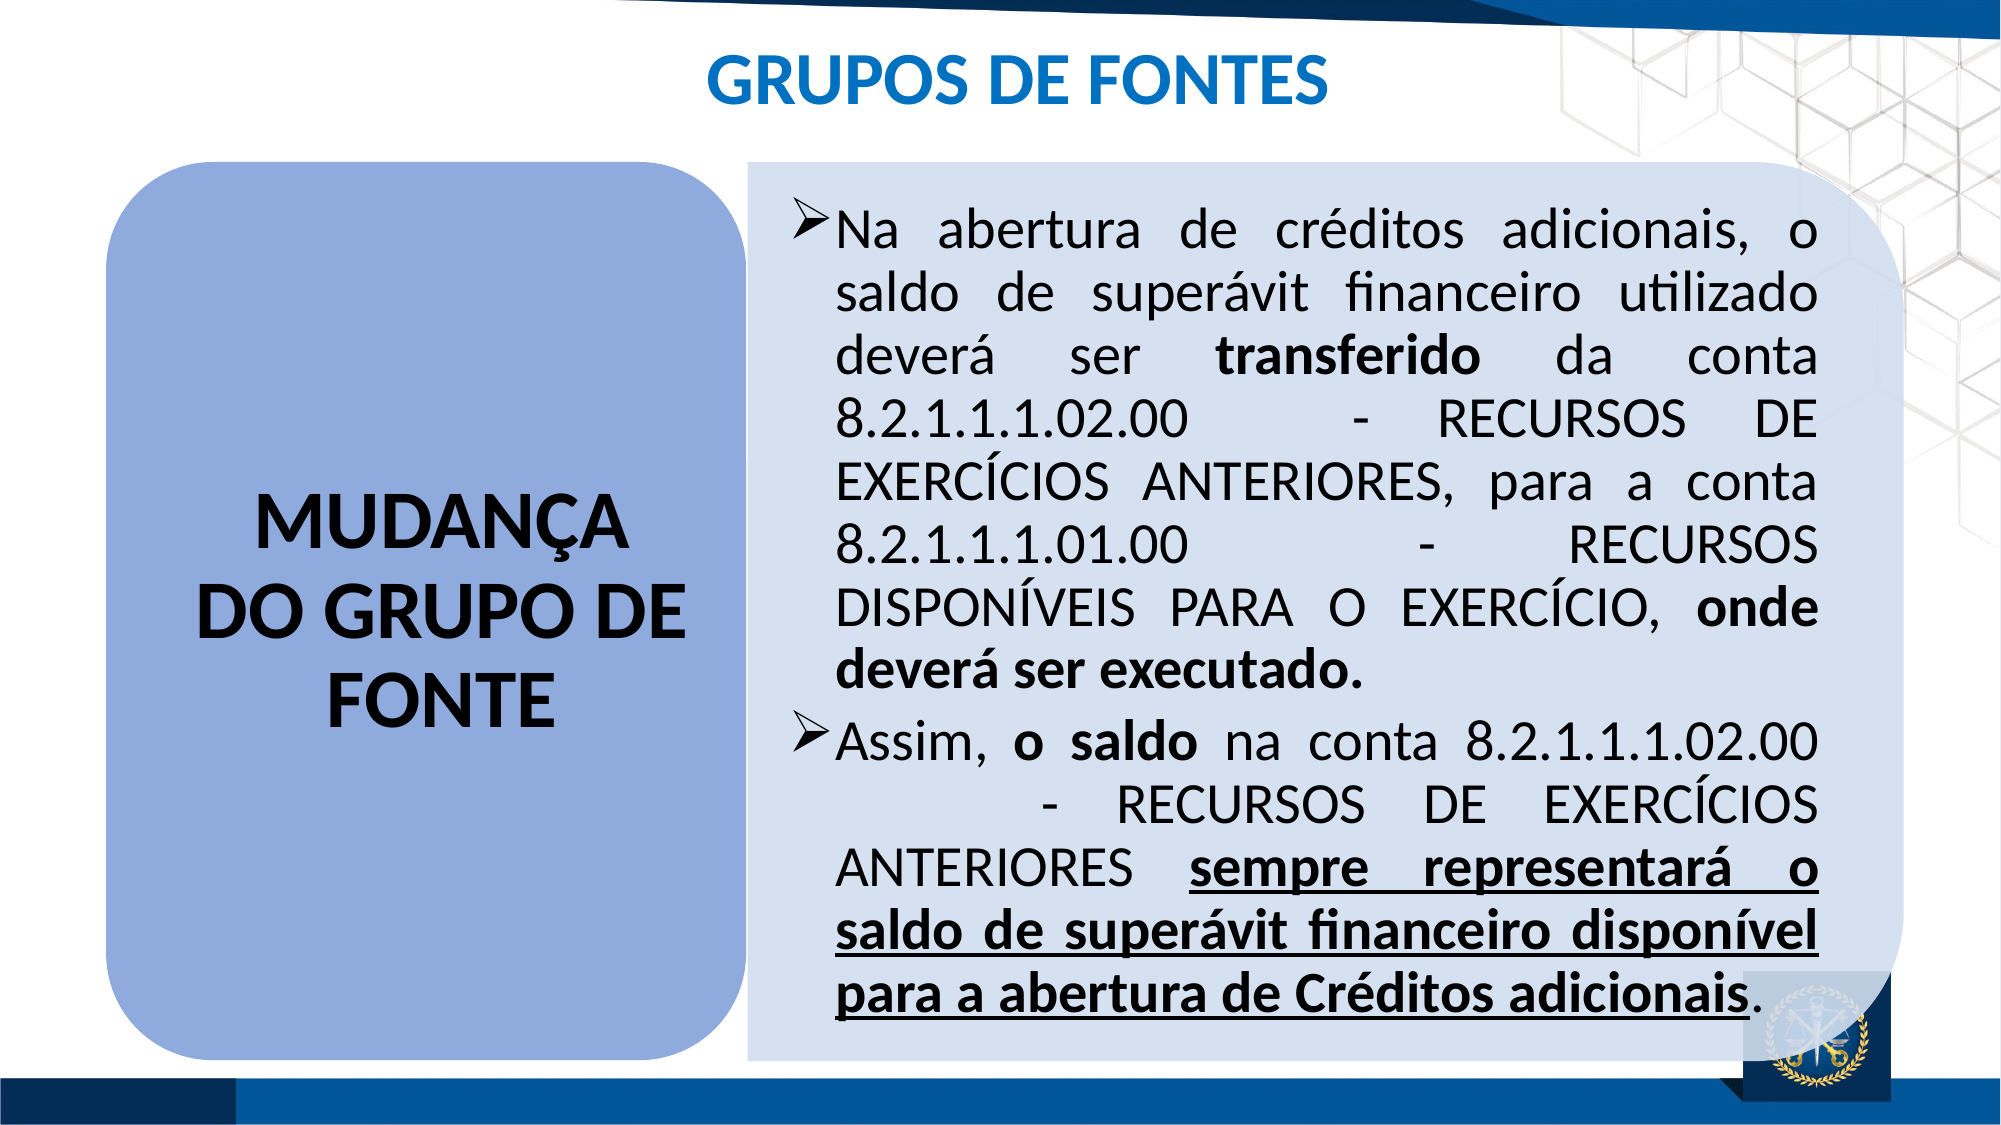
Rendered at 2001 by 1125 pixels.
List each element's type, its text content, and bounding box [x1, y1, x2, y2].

picture [0, 0, 2001, 1125]
text_box GRUPOS DE FONTES [127, 22, 1911, 128]
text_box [70, 161, 1931, 1062]
